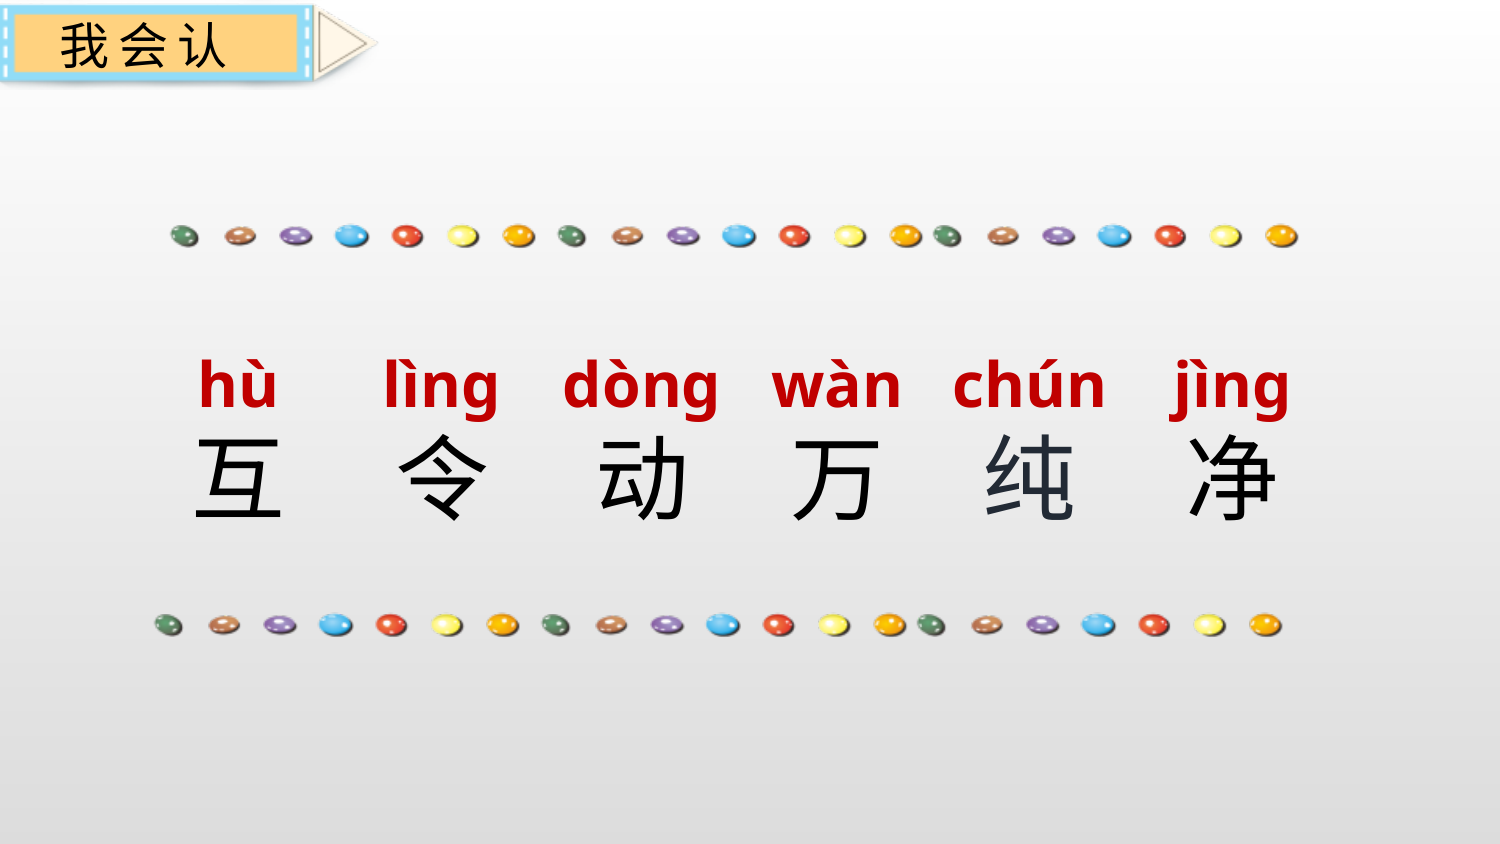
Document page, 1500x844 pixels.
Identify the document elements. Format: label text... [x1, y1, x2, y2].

picture [0, 0, 386, 90]
text_box dòng 动 [513, 339, 708, 538]
text_box lìng 令 [313, 339, 513, 538]
text_box hù 互 [110, 339, 313, 538]
picture [119, 597, 1348, 645]
text_box wàn 万 [708, 339, 966, 538]
text_box chún 纯 [966, 339, 1159, 538]
text_box jìng 净 [1159, 339, 1362, 538]
picture [136, 208, 1364, 256]
